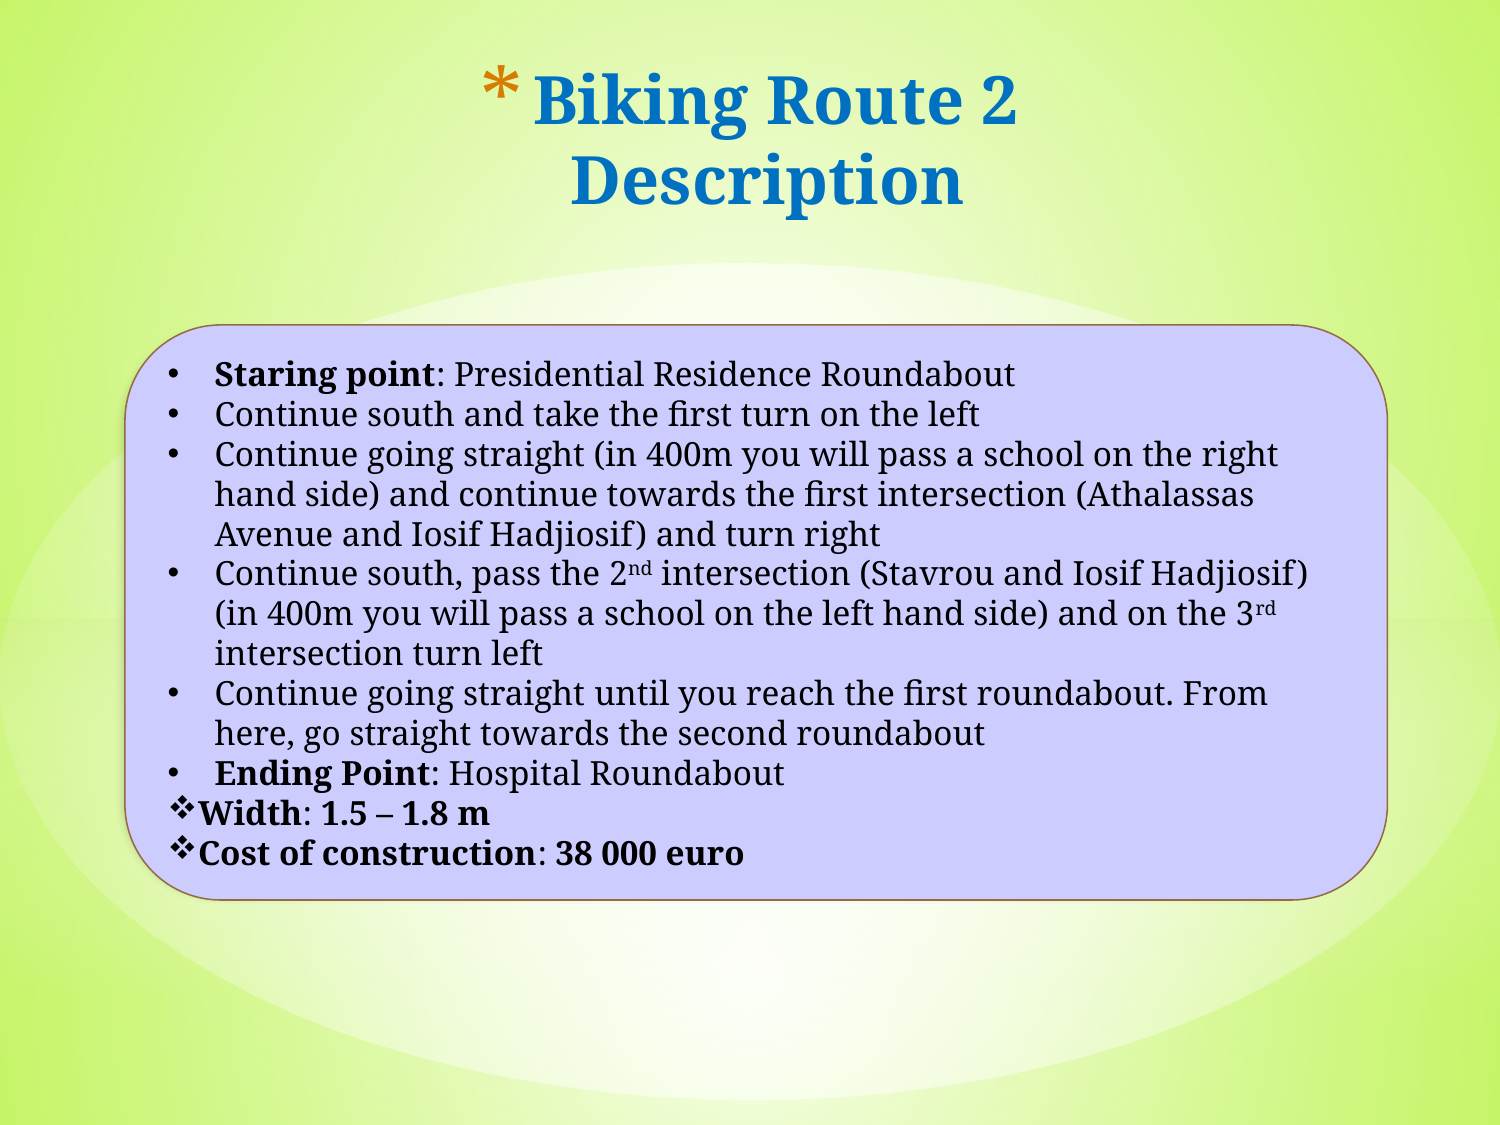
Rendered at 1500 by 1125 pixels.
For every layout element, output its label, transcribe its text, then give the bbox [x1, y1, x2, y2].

title Biking Route 2 Description [337, 50, 1163, 273]
text_box Staring point: Presidential Residence Roundabout Continue south and take the first turn on the left Continue going straight (in 400m you will pass a school on the right hand side) and continue towards the first intersection (Athalassas Avenue and Iosif Hadjiosif) and turn right Continue south, pass the 2nd intersection (Stavrou and Iosif Hadjiosif) (in 400m you will pass a school on the left hand side) and on the 3rd intersection turn left Continue going straight until you reach the first roundabout. From here, go straight towards the second roundabout Ending Point: Hospital Roundabout Width: 1.5 – 1.8 m Cost of construction: 38 000 euro [124, 324, 1389, 901]
